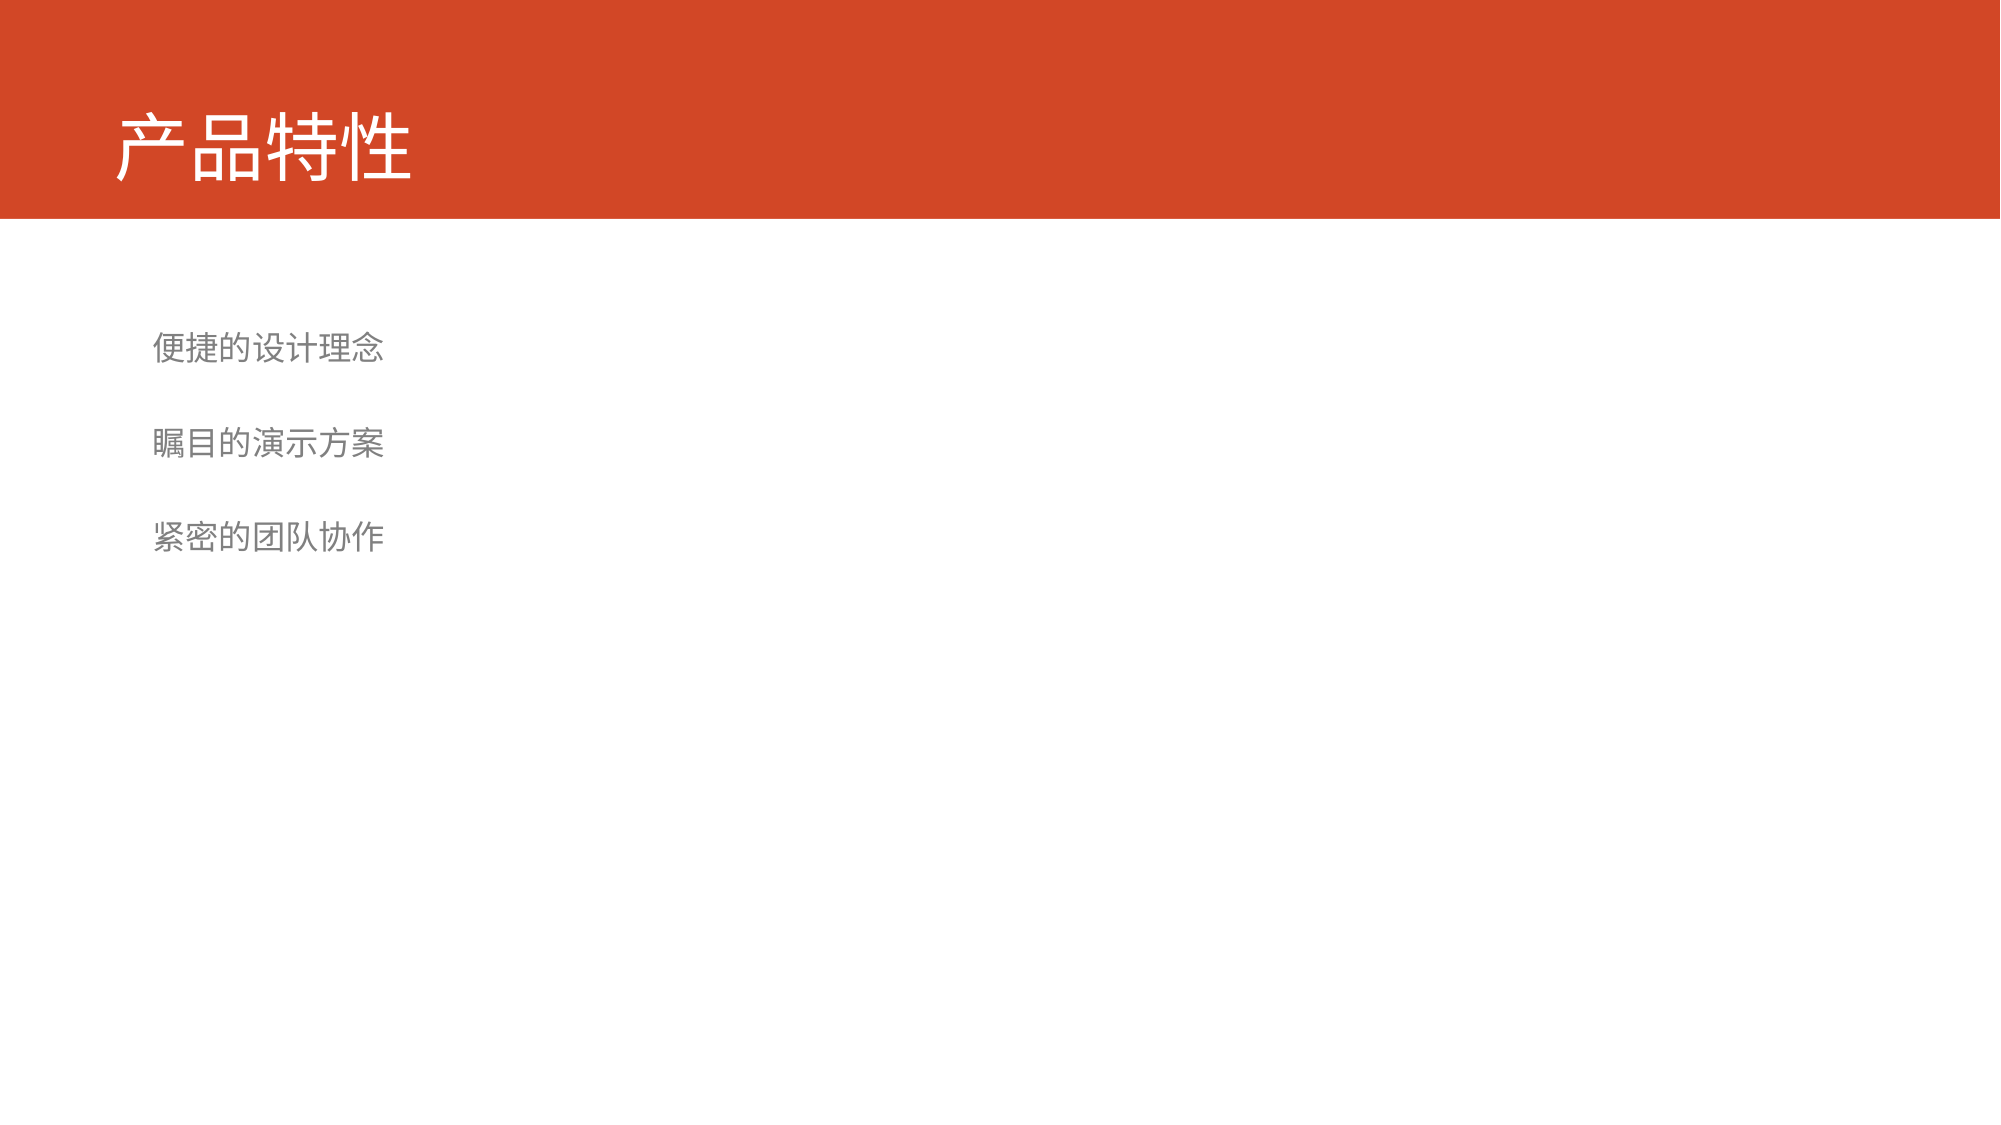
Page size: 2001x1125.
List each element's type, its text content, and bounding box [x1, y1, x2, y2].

title 产品特性 [99, 0, 1863, 199]
list 便捷的设计理念 瞩目的演示方案 紧密的团队协作 [137, 299, 1863, 1014]
